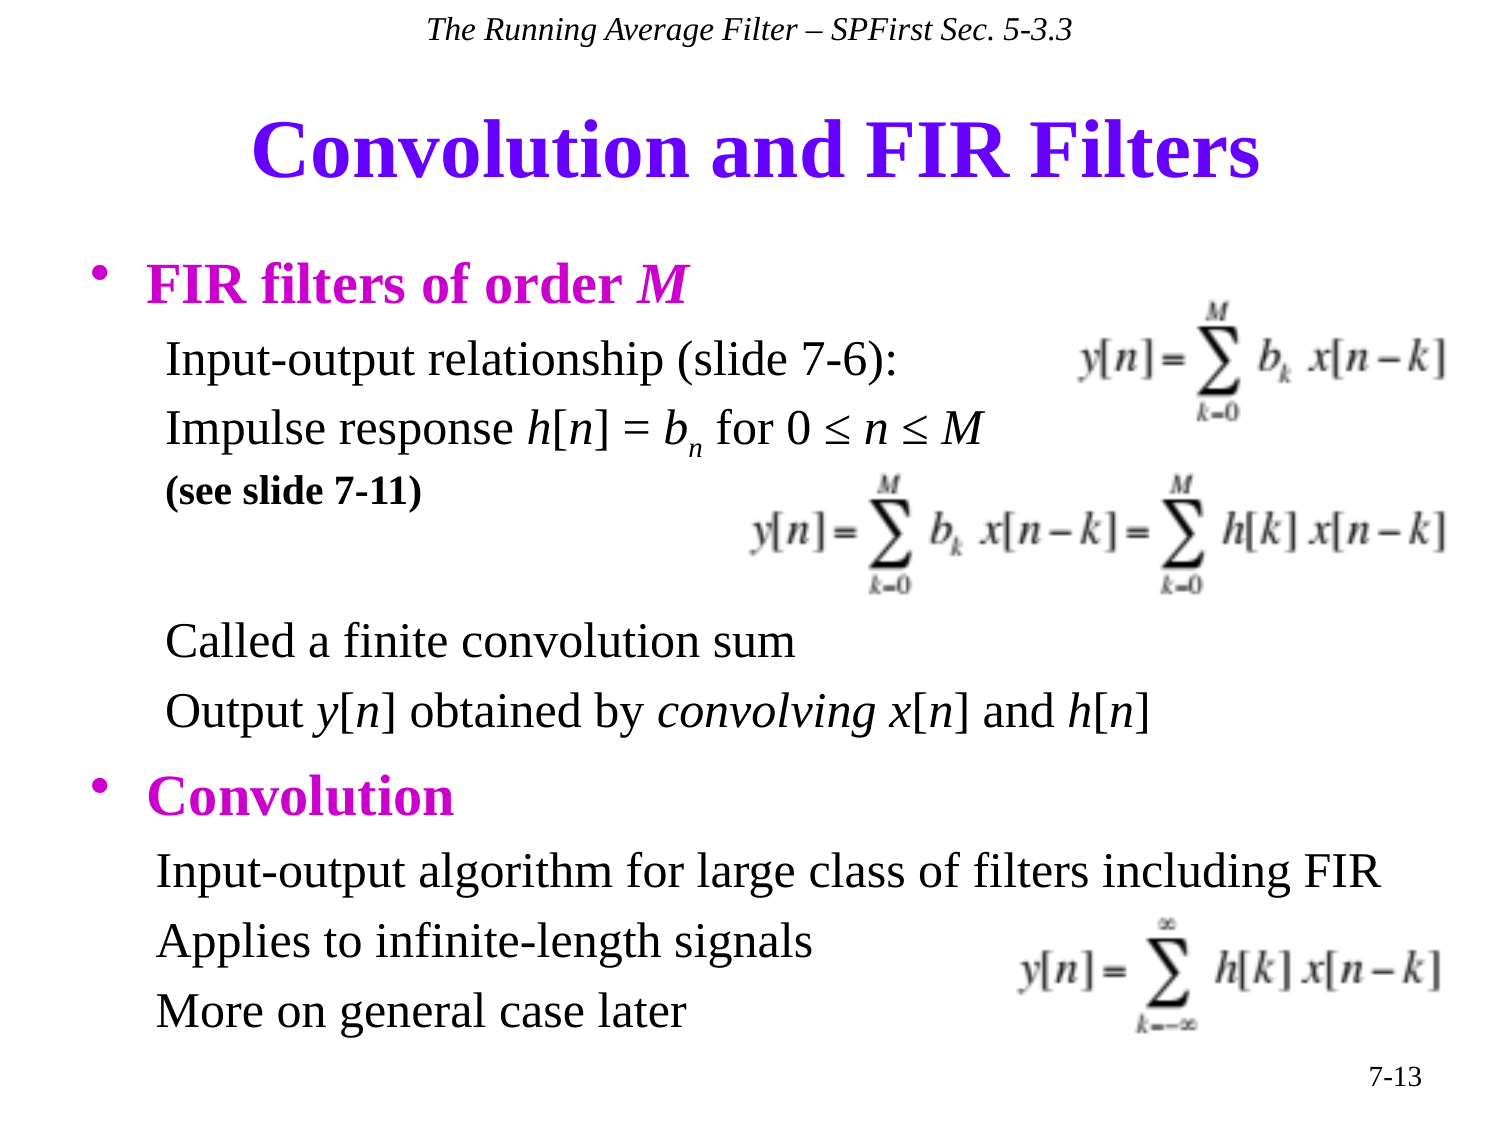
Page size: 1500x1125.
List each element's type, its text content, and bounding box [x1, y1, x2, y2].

text_box Impulse response h[n] = bn for 0 ≤ n ≤ M (see slide 7-11) [74, 387, 1438, 538]
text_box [1012, 901, 1443, 1038]
text_box Convolution Input-output algorithm for large class of filters including FIR Applies to infinite-length signals More on general case later [74, 775, 1438, 1063]
list FIR filters of order M Input-output relationship (slide 7-6): [75, 237, 1438, 387]
slide_number 7-13 [1124, 1063, 1438, 1125]
text_box Called a finite convolution sum Output y[n] obtained by convolving x[n] and h[n] [74, 600, 1438, 775]
text_box The Running Average Filter – SPFirst Sec. 5-3.3 [0, 0, 1500, 55]
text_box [743, 462, 1451, 599]
title Convolution and FIR Filters [75, 55, 1438, 237]
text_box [1072, 289, 1451, 426]
